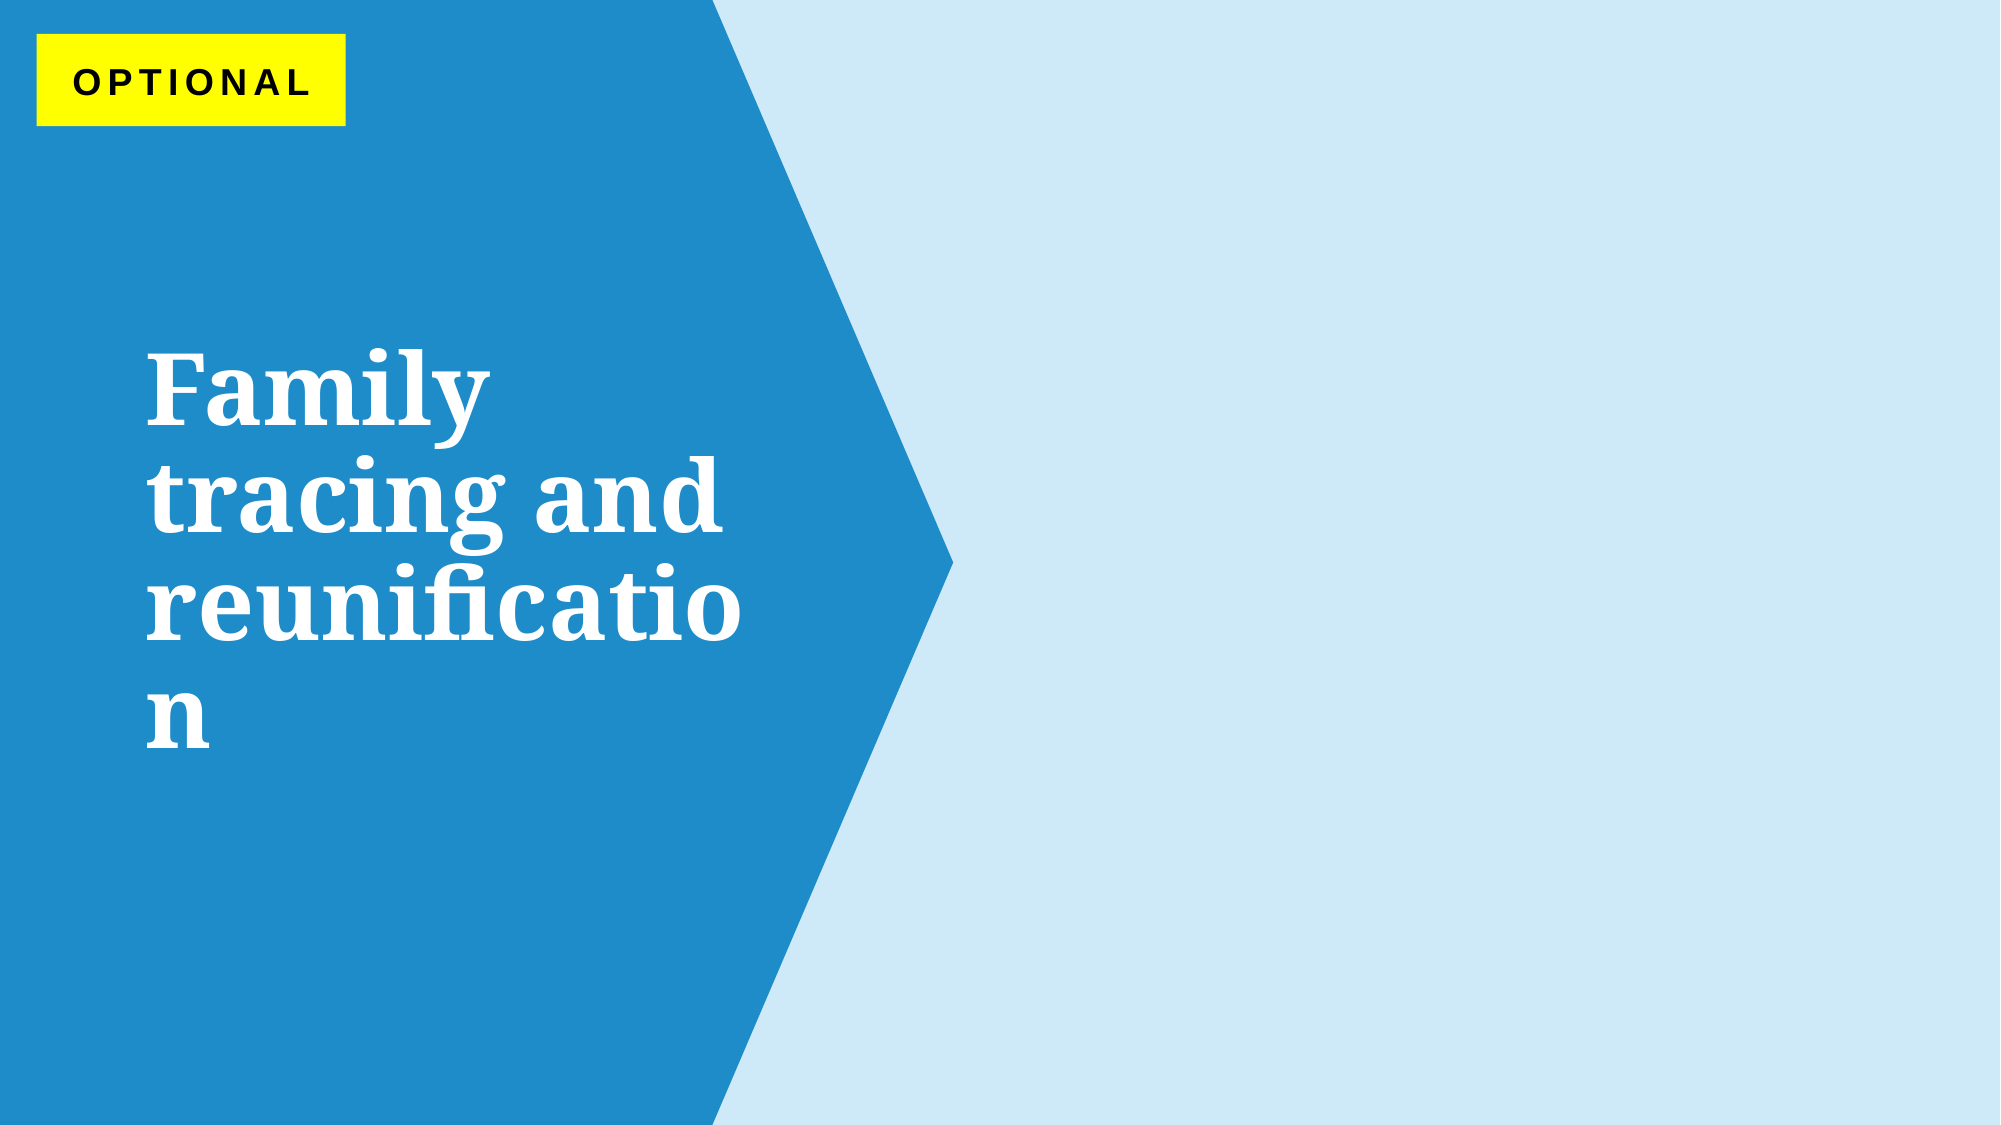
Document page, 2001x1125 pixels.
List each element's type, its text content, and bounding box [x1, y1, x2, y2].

text_box OPTIONAL [36, 33, 347, 127]
title Family tracing and reunification [130, 508, 790, 601]
